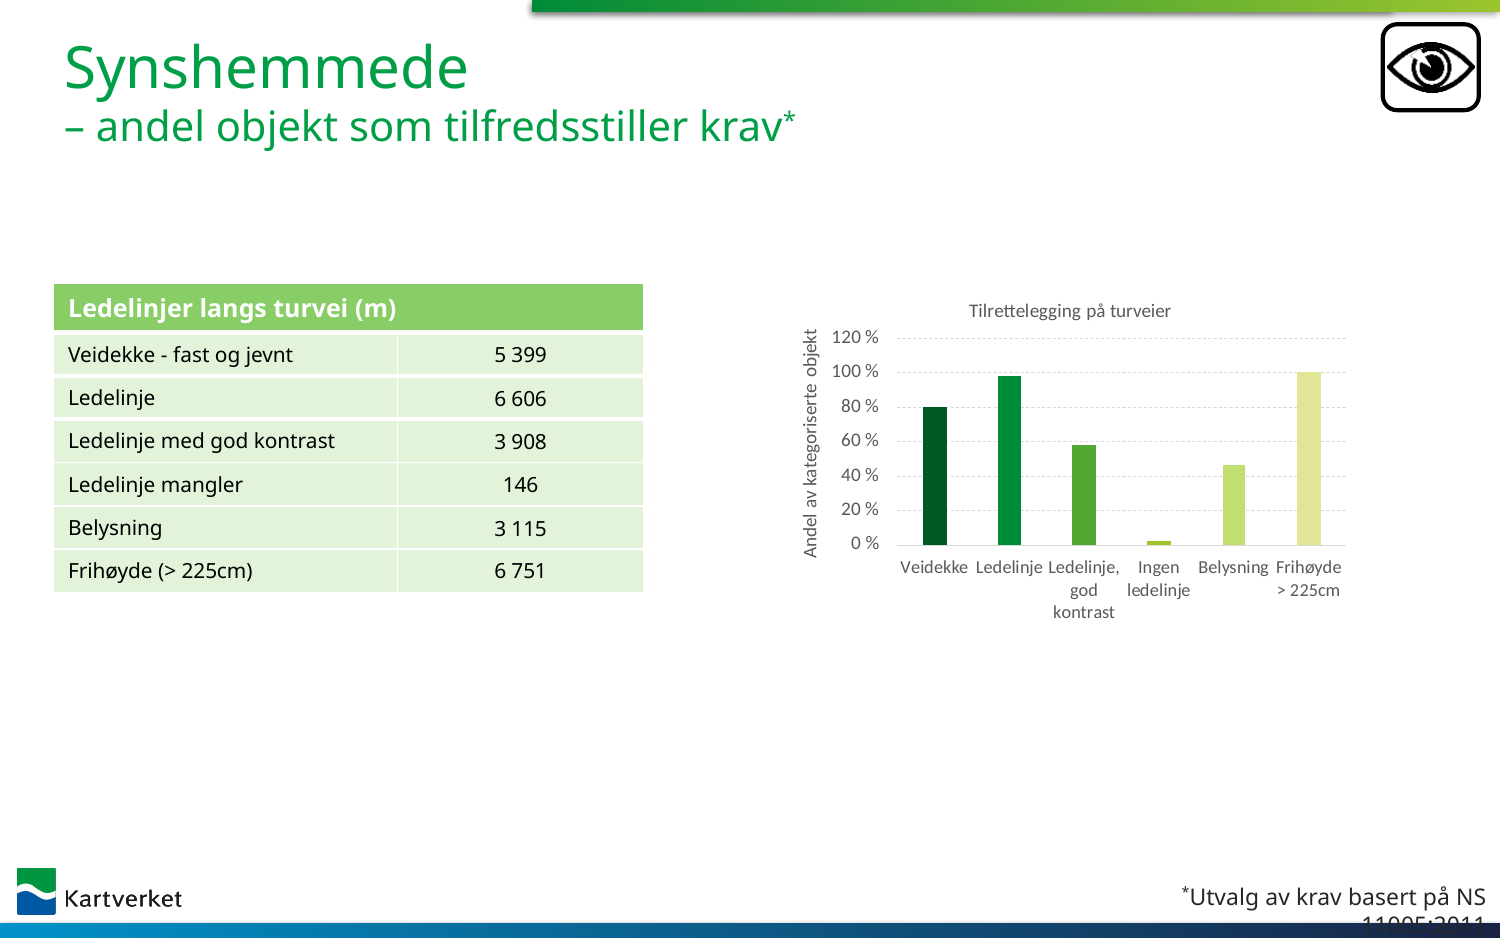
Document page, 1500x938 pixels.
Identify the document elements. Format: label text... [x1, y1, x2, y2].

text_box Synshemmede – andel objekt som tilfredsstiller krav* [49, 24, 1431, 158]
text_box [1382, 24, 1480, 111]
table_cell 3 115 [398, 507, 643, 548]
table_cell Belysning [54, 507, 397, 548]
table_cell 146 [398, 463, 643, 505]
table_cell Ledelinje mangler [54, 463, 397, 505]
picture [791, 291, 1349, 630]
table_cell Ledelinje [54, 378, 397, 417]
table_cell 6 606 [398, 378, 643, 417]
table_cell 6 751 [398, 550, 643, 592]
table_cell Frihøyde (> 225cm) [54, 550, 397, 592]
table_cell 5 399 [398, 335, 643, 374]
table_cell 3 908 [398, 421, 643, 462]
table_cell Veidekke - fast og jevnt [54, 335, 397, 374]
table_header Ledelinjer langs turvei (m) [54, 284, 643, 330]
table_cell Ledelinje med god kontrast [54, 421, 397, 462]
text_box *Utvalg av krav basert på NS 11005:2011 [1068, 873, 1500, 938]
